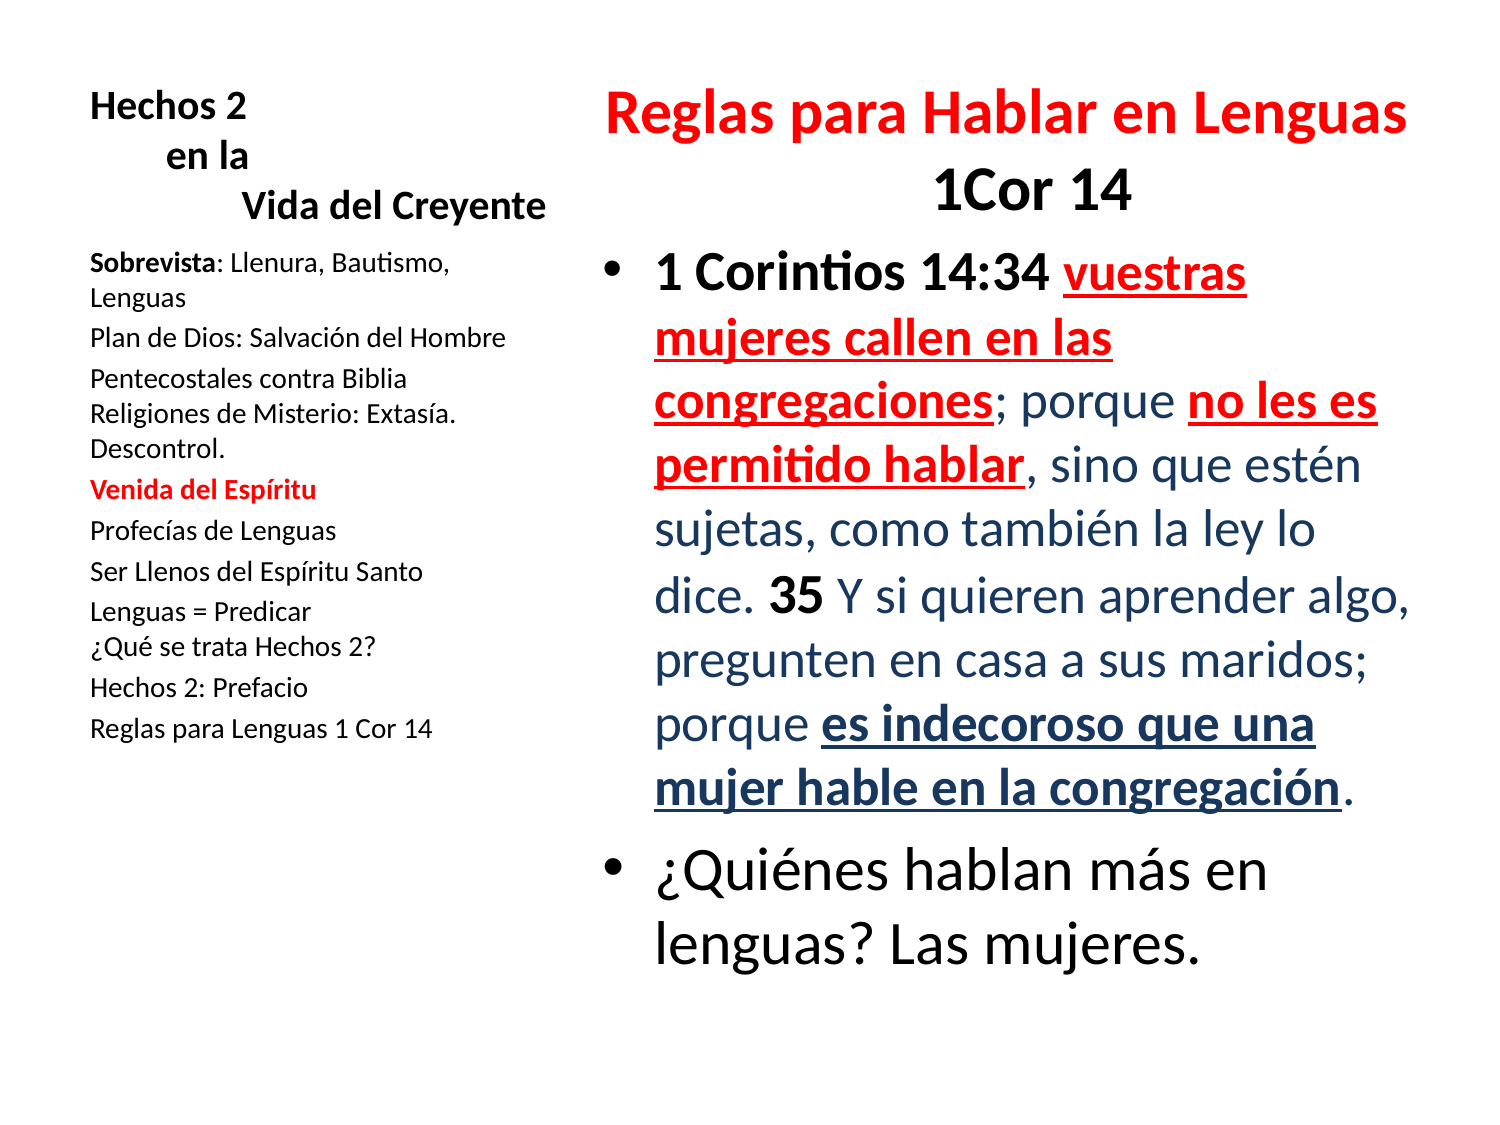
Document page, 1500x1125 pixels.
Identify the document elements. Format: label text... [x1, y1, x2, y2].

list Reglas para Hablar en Lenguas 1Cor 14 1 Corintios 14:34 vuestras mujeres callen en las congregaciones; porque no les es permitido hablar, sino que estén sujetas, como también la ley lo dice. 35 Y si quieren aprender algo, pregunten en casa a sus maridos; porque es indecoroso que una mujer hable en la congregación. ¿Quiénes hablan más en lenguas? Las mujeres. [587, 62, 1426, 1023]
list Sobrevista: Llenura, Bautismo, Lenguas Plan de Dios: Salvación del Hombre Pentecostales contra Biblia Religiones de Misterio: Extasía. Descontrol. Venida del Espíritu Profecías de Lenguas Ser Llenos del Espíritu Santo Lenguas = Predicar ¿Qué se trata Hechos 2? Hechos 2: Prefacio Reglas para Lenguas 1 Cor 14 [75, 235, 569, 1005]
title Hechos 2 en la Vida del Creyente [75, 44, 569, 235]
